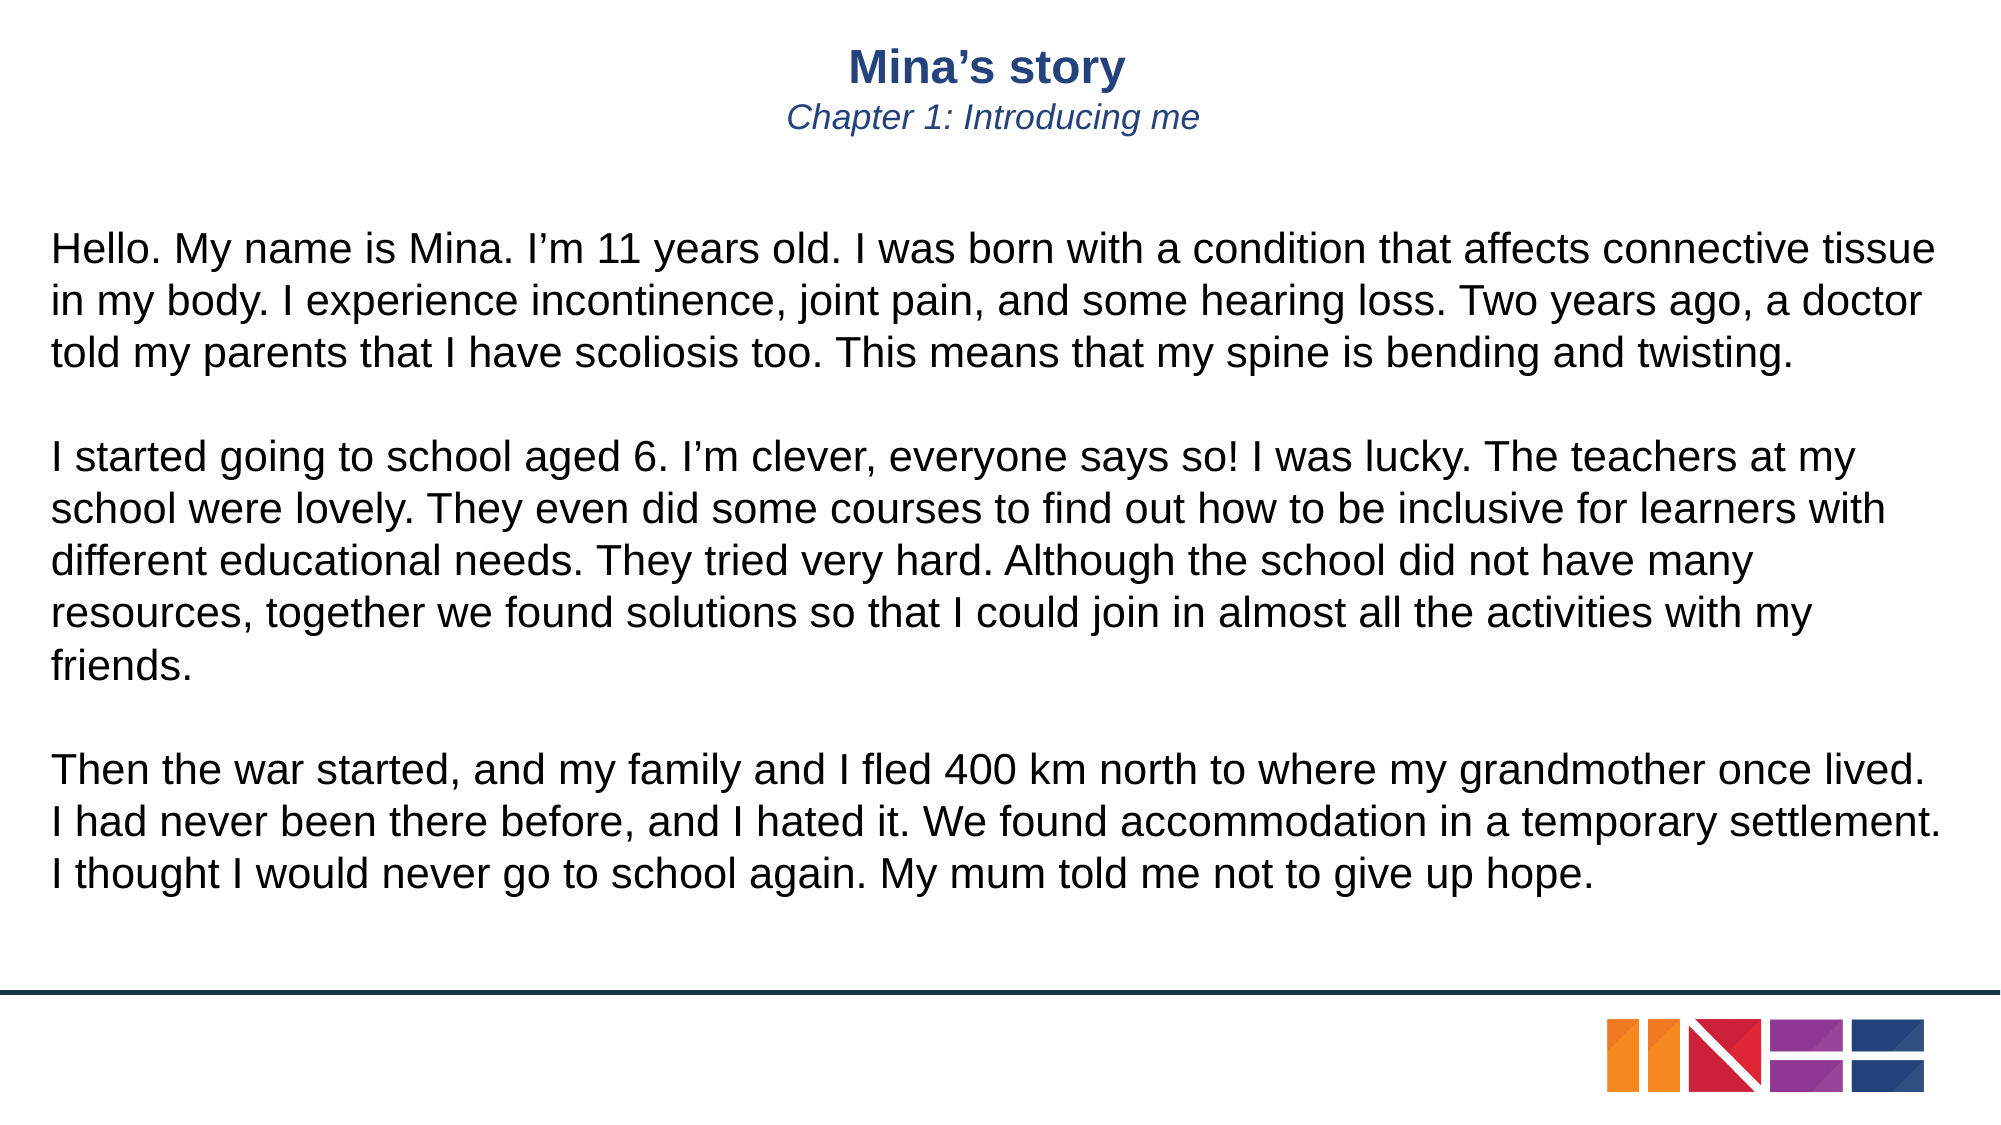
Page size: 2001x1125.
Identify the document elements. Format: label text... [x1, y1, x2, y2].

list Hello. My name is Mina. I’m 11 years old. I was born with a condition that affects connective tissue in my body. I experience incontinence, joint pain, and some hearing loss. Two years ago, a doctor told my parents that I have scoliosis too. This means that my spine is bending and twisting. I started going to school aged 6. I’m clever, everyone says so! I was lucky. The teachers at my school were lovely. They even did some courses to find out how to be inclusive for learners with different educational needs. They tried very hard. Although the school did not have many resources, together we found solutions so that I could join in almost all the activities with my friends. Then the war started, and my family and I fled 400 km north to where my grandmother once lived. I had never been there before, and I hated it. We found accommodation in a temporary settlement. I thought I would never go to school again. My mum told me not to give up hope. [31, 200, 1971, 974]
picture [1607, 1019, 1924, 1092]
title Mina’s story Chapter 1: Introducing me [31, 28, 1957, 145]
